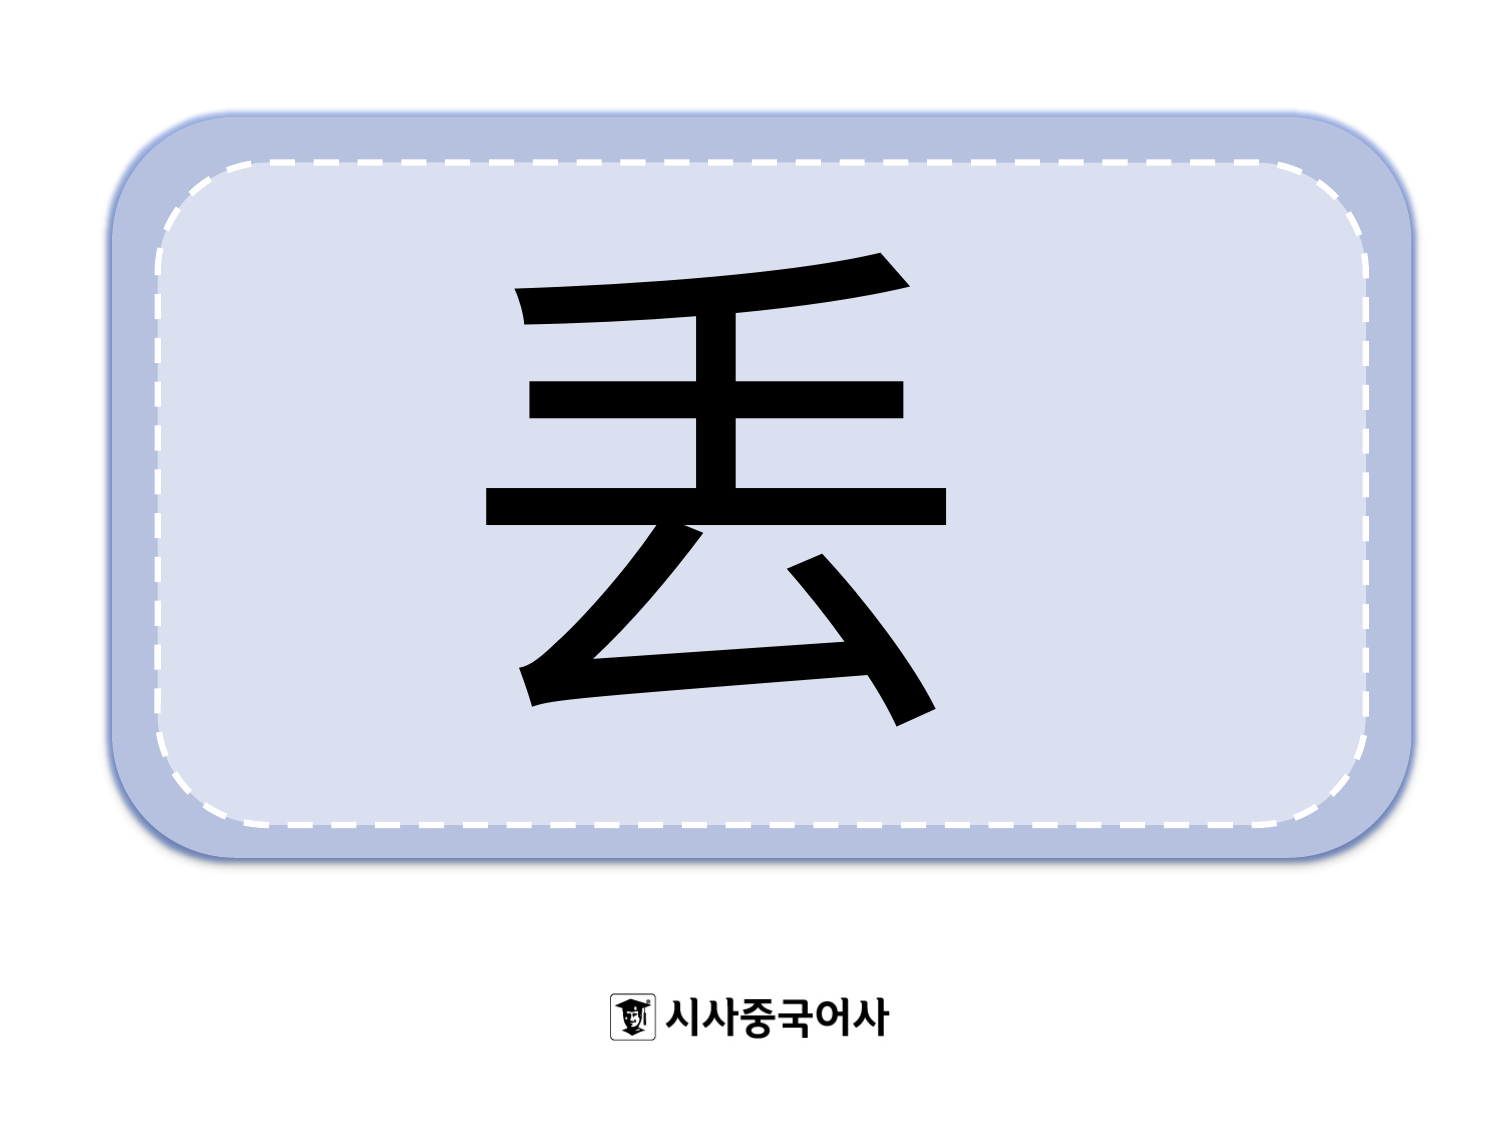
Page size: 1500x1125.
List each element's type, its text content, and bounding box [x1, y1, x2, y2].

text_box 丢 [171, 148, 1380, 811]
picture [602, 987, 898, 1047]
text_box [162, 160, 1371, 824]
